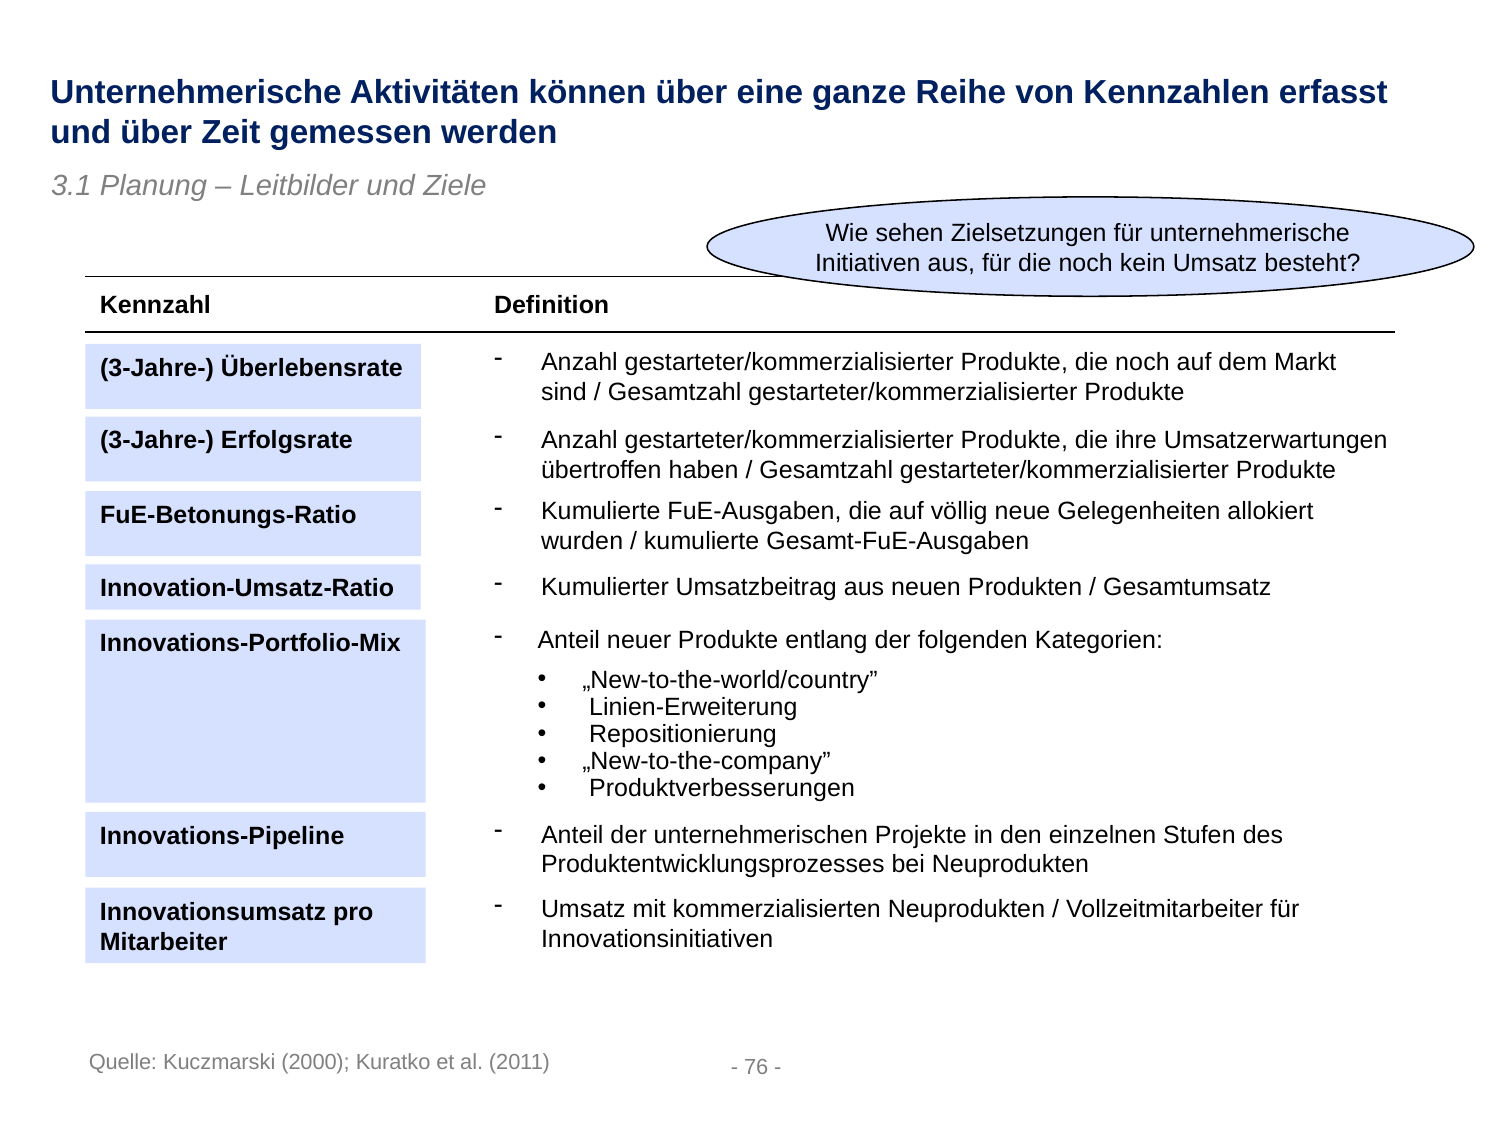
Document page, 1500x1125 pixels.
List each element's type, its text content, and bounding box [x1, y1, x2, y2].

text_box FuE-Betonungs-Ratio [85, 491, 421, 557]
slide_number - 76 - [599, 1045, 913, 1093]
text_box Kumulierter Umsatzbeitrag aus neuen Produkten / Gesamtumsatz [479, 562, 1474, 608]
text_box Definition [479, 285, 728, 326]
text_box Umsatz mit kommerzialisierten Neuprodukten / Vollzeitmitarbeiter für Innovationsinitiativen [479, 885, 1442, 960]
text_box (3-Jahre-) Erfolgsrate [85, 416, 421, 482]
text_box Anteil der unternehmerischen Projekte in den einzelnen Stufen des Produktentwicklungsprozesses bei Neuprodukten [479, 810, 1442, 885]
text_box Innovation-Umsatz-Ratio [85, 564, 421, 610]
text_box 3.1 Planung – Leitbilder und Ziele [36, 159, 503, 209]
text_box Innovationsumsatz pro Mitarbeiter [85, 887, 426, 964]
text_box Anzahl gestarteter/kommerzialisierter Produkte, die noch auf dem Markt sind / Gesamtzahl gestarteter/kommerzialisierter Produkte [479, 338, 1399, 416]
text_box Anzahl gestarteter/kommerzialisierter Produkte, die ihre Umsatzerwartungen übertroffen haben / Gesamtzahl gestarteter/kommerzialisierter Produkte [479, 416, 1474, 492]
text_box (3-Jahre-) Überlebensrate [85, 343, 421, 409]
text_box Quelle: Kuczmarski (2000); Kuratko et al. (2011) [73, 1039, 566, 1081]
text_box Innovations-Portfolio-Mix [85, 619, 426, 803]
text_box Kennzahl [85, 282, 352, 326]
text_box Unternehmerische Aktivitäten können über eine ganze Reihe von Kennzahlen erfasst und über Zeit gemessen werden [35, 63, 1433, 158]
text_box Anteil neuer Produkte entlang der folgenden Kategorien: „New-to-the-world/country” Linien-Erweiterung Repositionierung „New-to-the-company” Produktverbesserungen [479, 619, 1243, 809]
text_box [706, 196, 1475, 297]
text_box Innovations-Pipeline [85, 811, 426, 877]
text_box Kumulierte FuE-Ausgaben, die auf völlig neue Gelegenheiten allokiert wurden / kumulierte Gesamt-FuE-Ausgaben [479, 487, 1397, 562]
